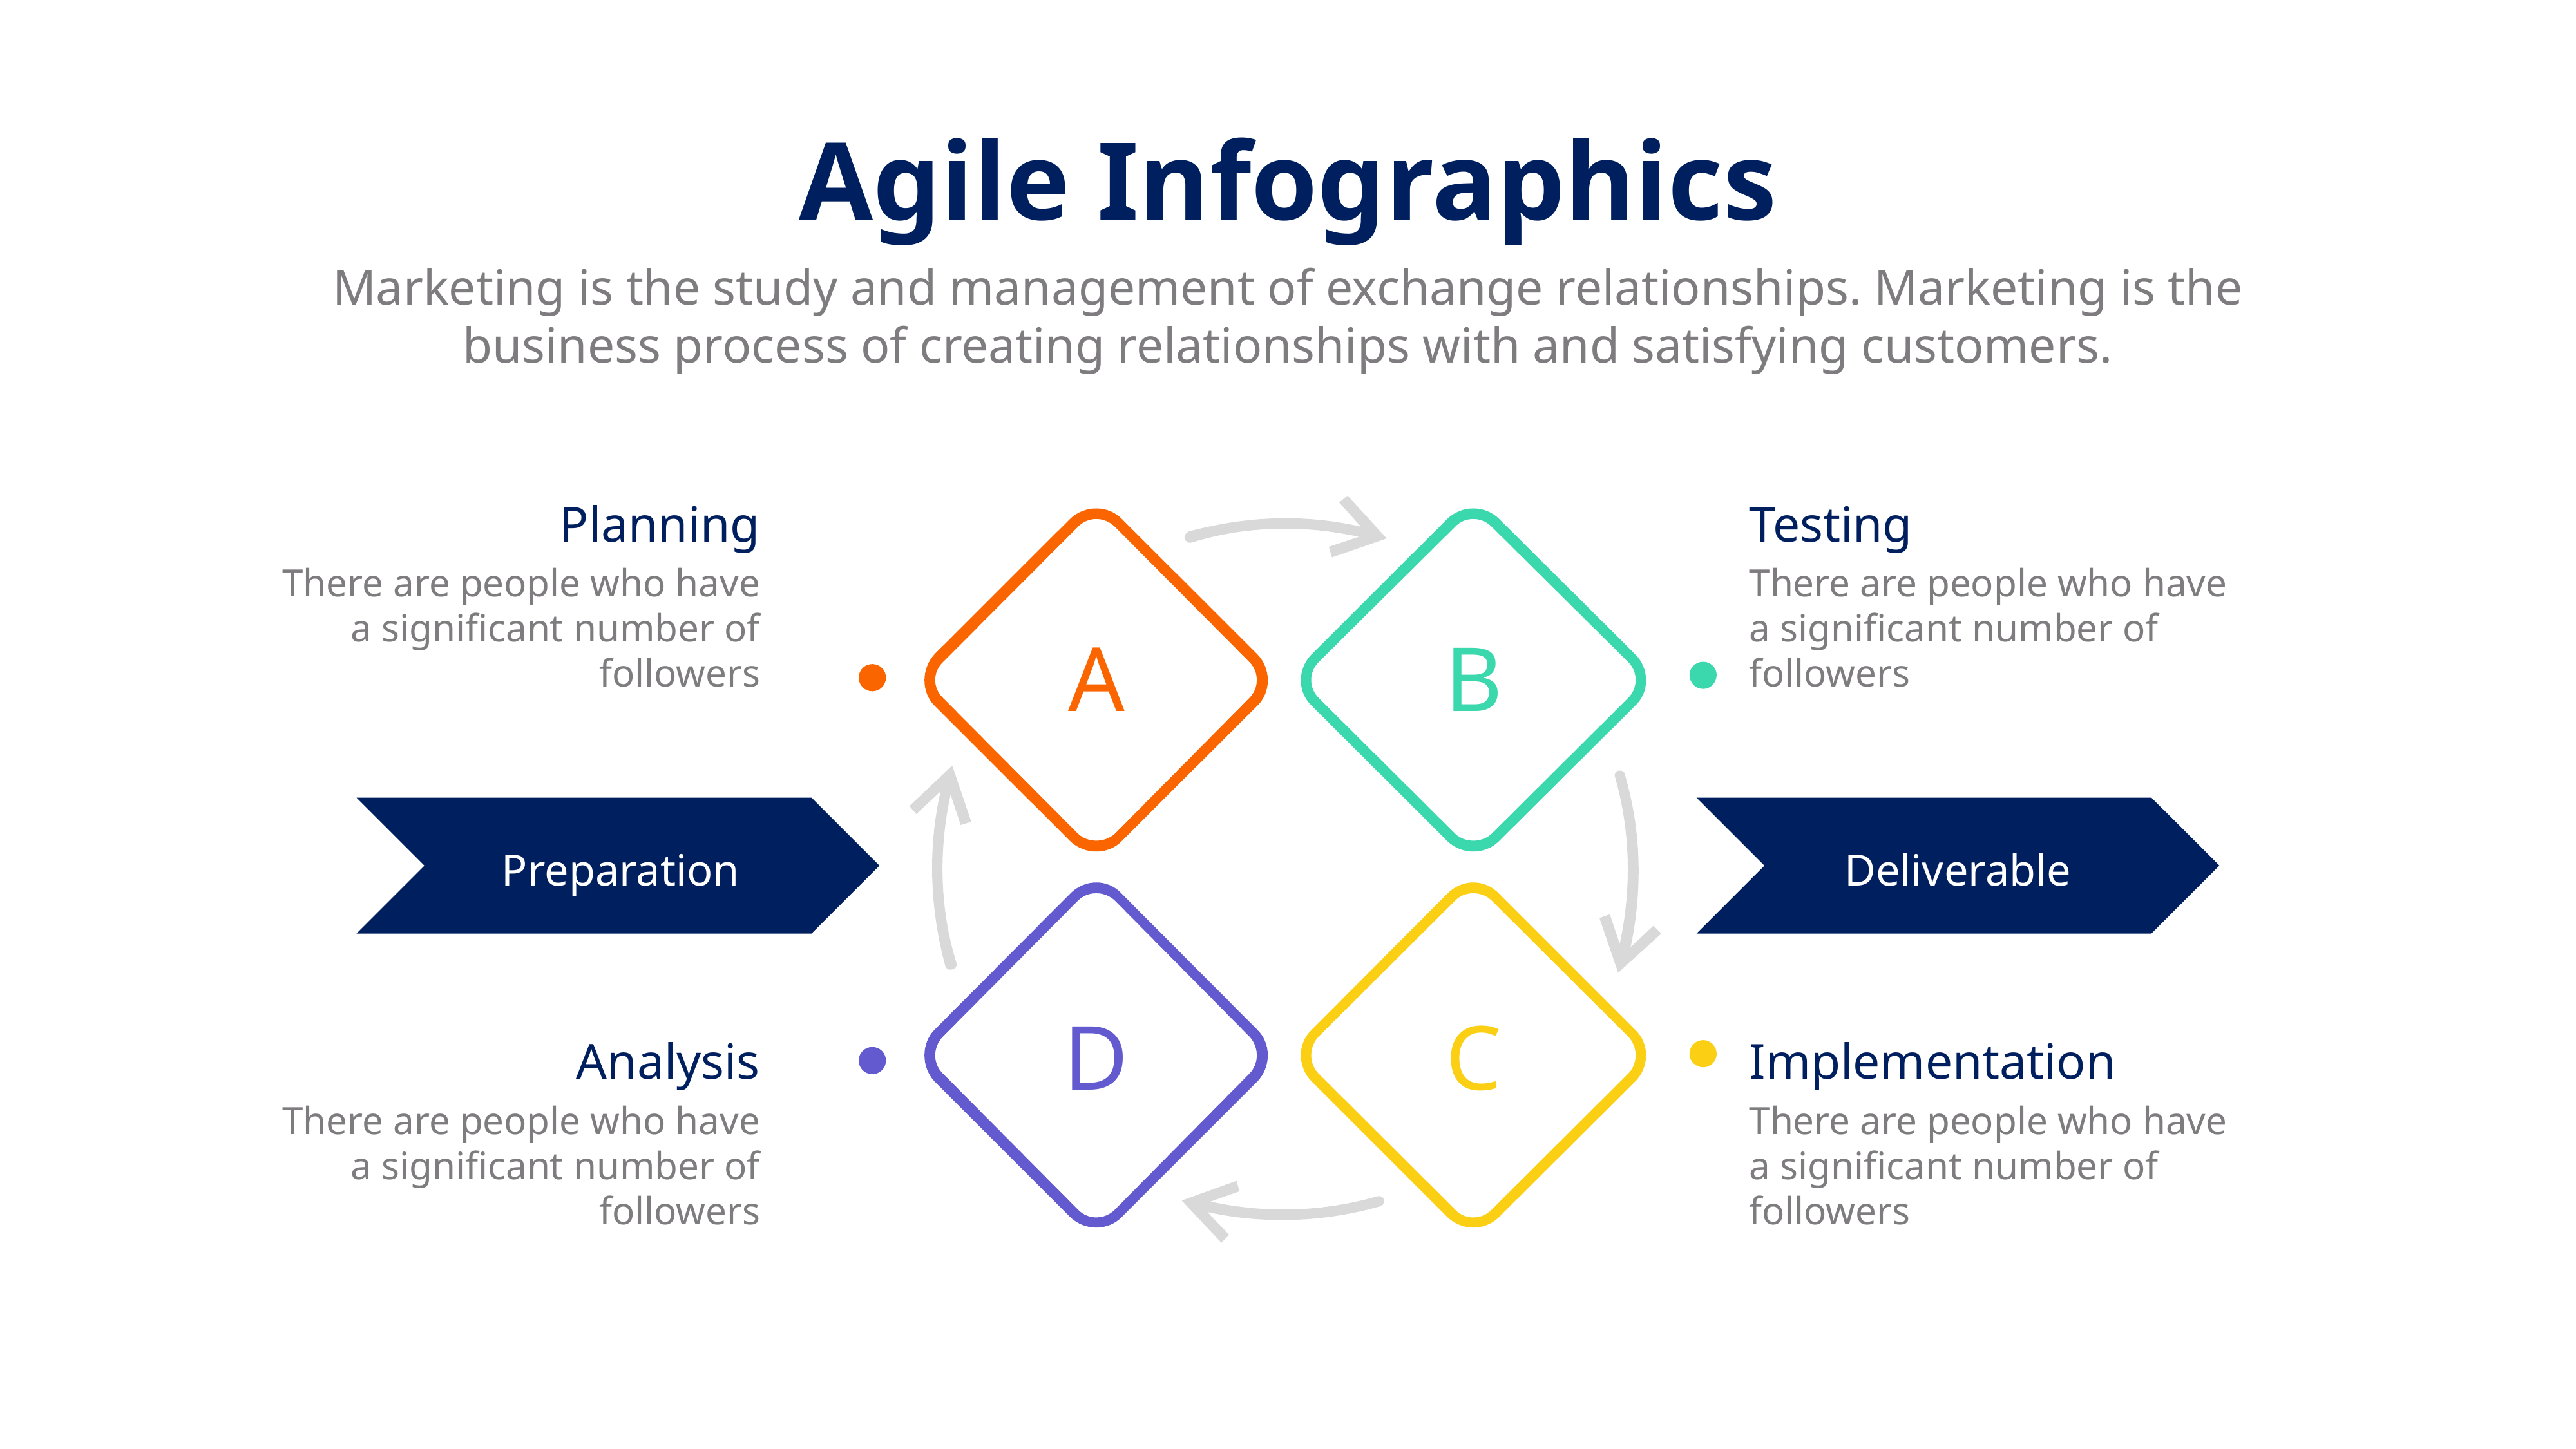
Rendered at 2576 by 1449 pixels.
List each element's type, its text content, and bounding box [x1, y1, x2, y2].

text_box There are people who have a significant number of followers [252, 554, 770, 699]
text_box [924, 508, 1268, 852]
text_box [1184, 495, 1387, 558]
text_box [1599, 770, 1661, 973]
text_box [354, 797, 881, 934]
text_box [859, 664, 886, 692]
text_box Agile Infographics [789, 108, 1787, 247]
text_box There are people who have a significant number of followers [252, 1092, 770, 1237]
text_box Analysis [252, 1026, 770, 1092]
text_box [1689, 661, 1717, 689]
text_box [1301, 508, 1646, 852]
text_box C [1407, 996, 1540, 1113]
text_box [859, 1046, 886, 1074]
text_box D [1031, 996, 1162, 1113]
text_box [924, 882, 1268, 1228]
text_box Marketing is the study and management of exchange relationships. Marketing is the business process of creating relationships with and satisfying customers. [281, 251, 2295, 377]
text_box B [1407, 618, 1540, 734]
text_box Implementation [1739, 1026, 2258, 1092]
text_box There are people who have a significant number of followers [1739, 554, 2258, 699]
text_box A [1031, 618, 1162, 734]
text_box There are people who have a significant number of followers [1739, 1092, 2258, 1237]
text_box Testing [1739, 488, 2258, 554]
text_box [1689, 1040, 1717, 1068]
text_box Planning [252, 488, 770, 554]
text_box [1695, 797, 2220, 934]
text_box [1181, 1180, 1384, 1243]
text_box Deliverable [1755, 838, 2161, 899]
text_box Preparation [417, 838, 824, 899]
text_box [1301, 882, 1646, 1228]
text_box [909, 765, 971, 970]
